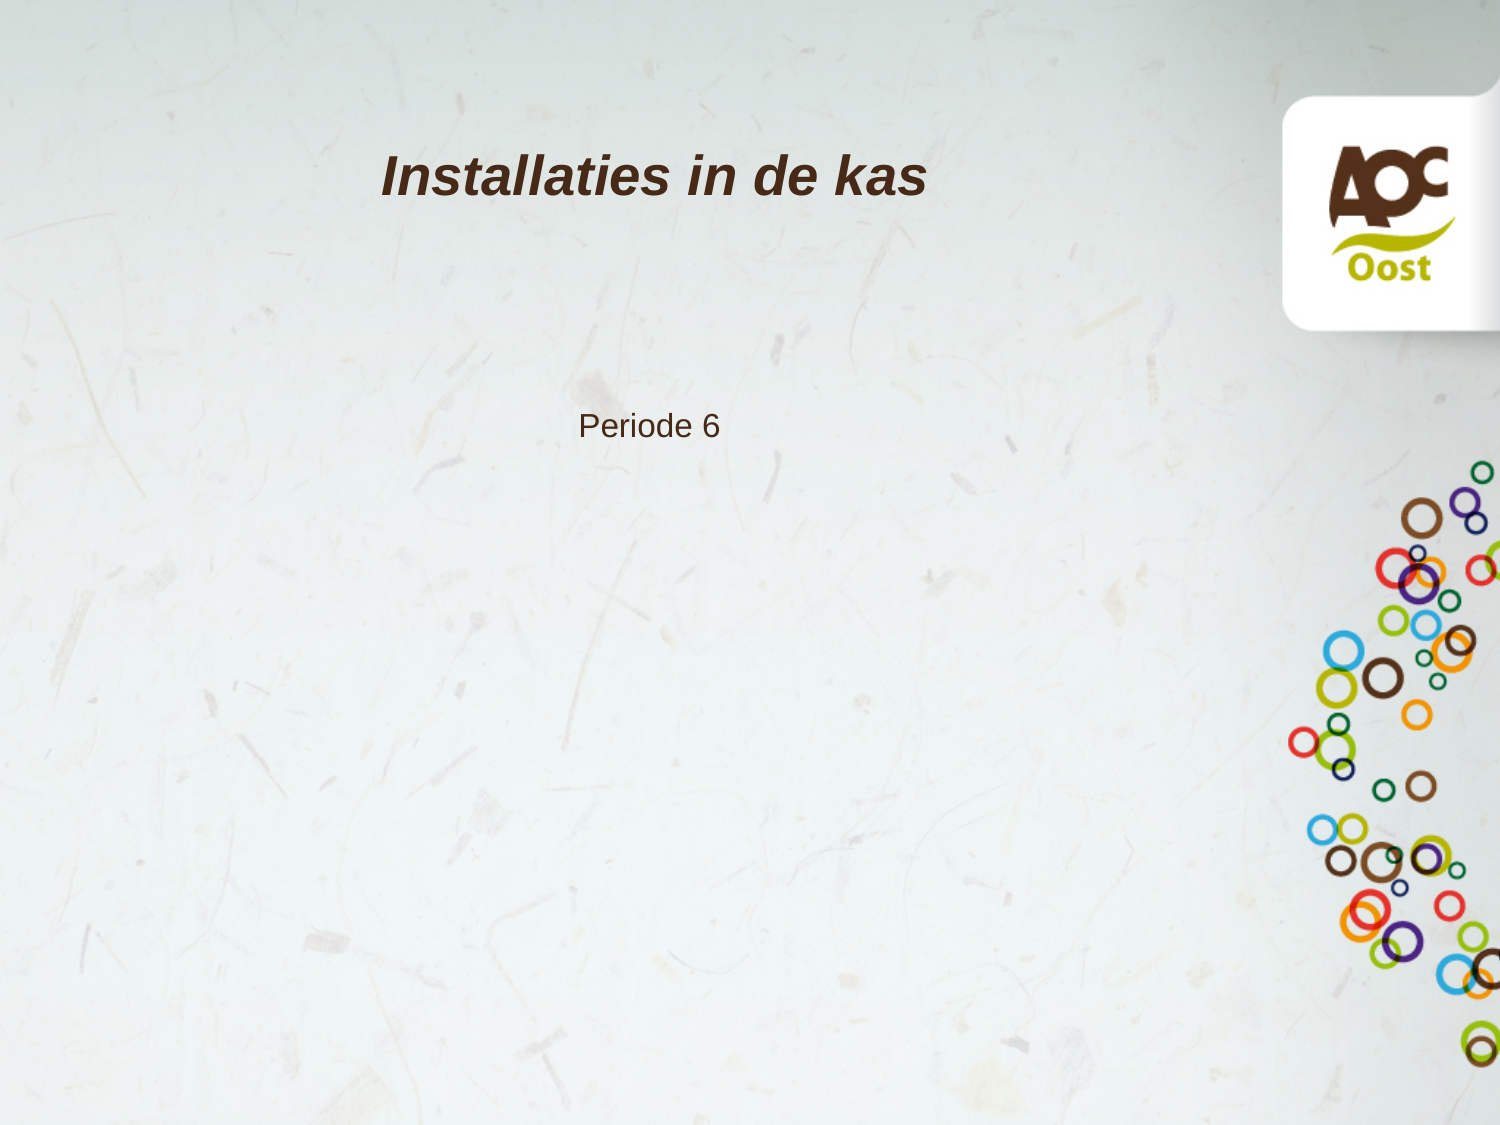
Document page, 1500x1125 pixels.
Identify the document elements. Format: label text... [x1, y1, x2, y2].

picture [0, 0, 1500, 1125]
title Installaties in de kas [112, 101, 1199, 244]
subtitle Periode 6 [64, 349, 1235, 882]
